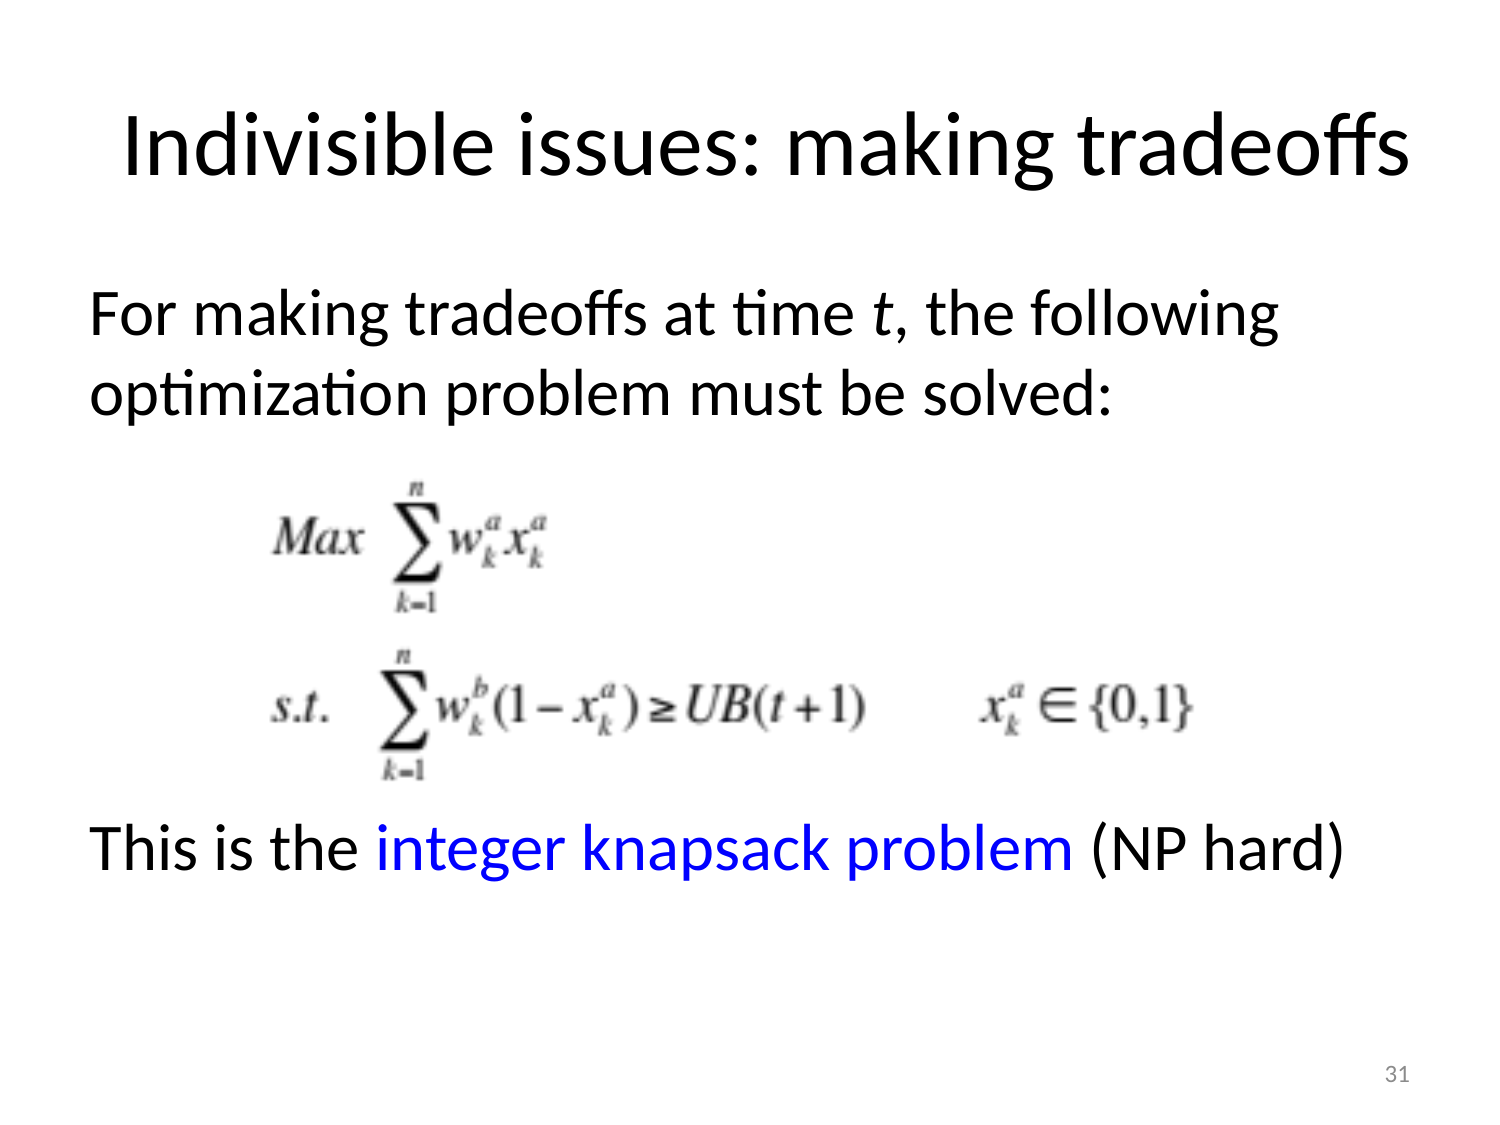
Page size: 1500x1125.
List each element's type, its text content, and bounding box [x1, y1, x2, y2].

text_box For making tradeoffs at time t, the following optimization problem must be solved: This is the integer knapsack problem (NP hard) [75, 261, 1425, 1004]
slide_number 31 [1074, 1042, 1425, 1103]
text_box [265, 463, 1198, 789]
text_box Indivisible issues: making tradeoffs [74, 45, 1461, 233]
